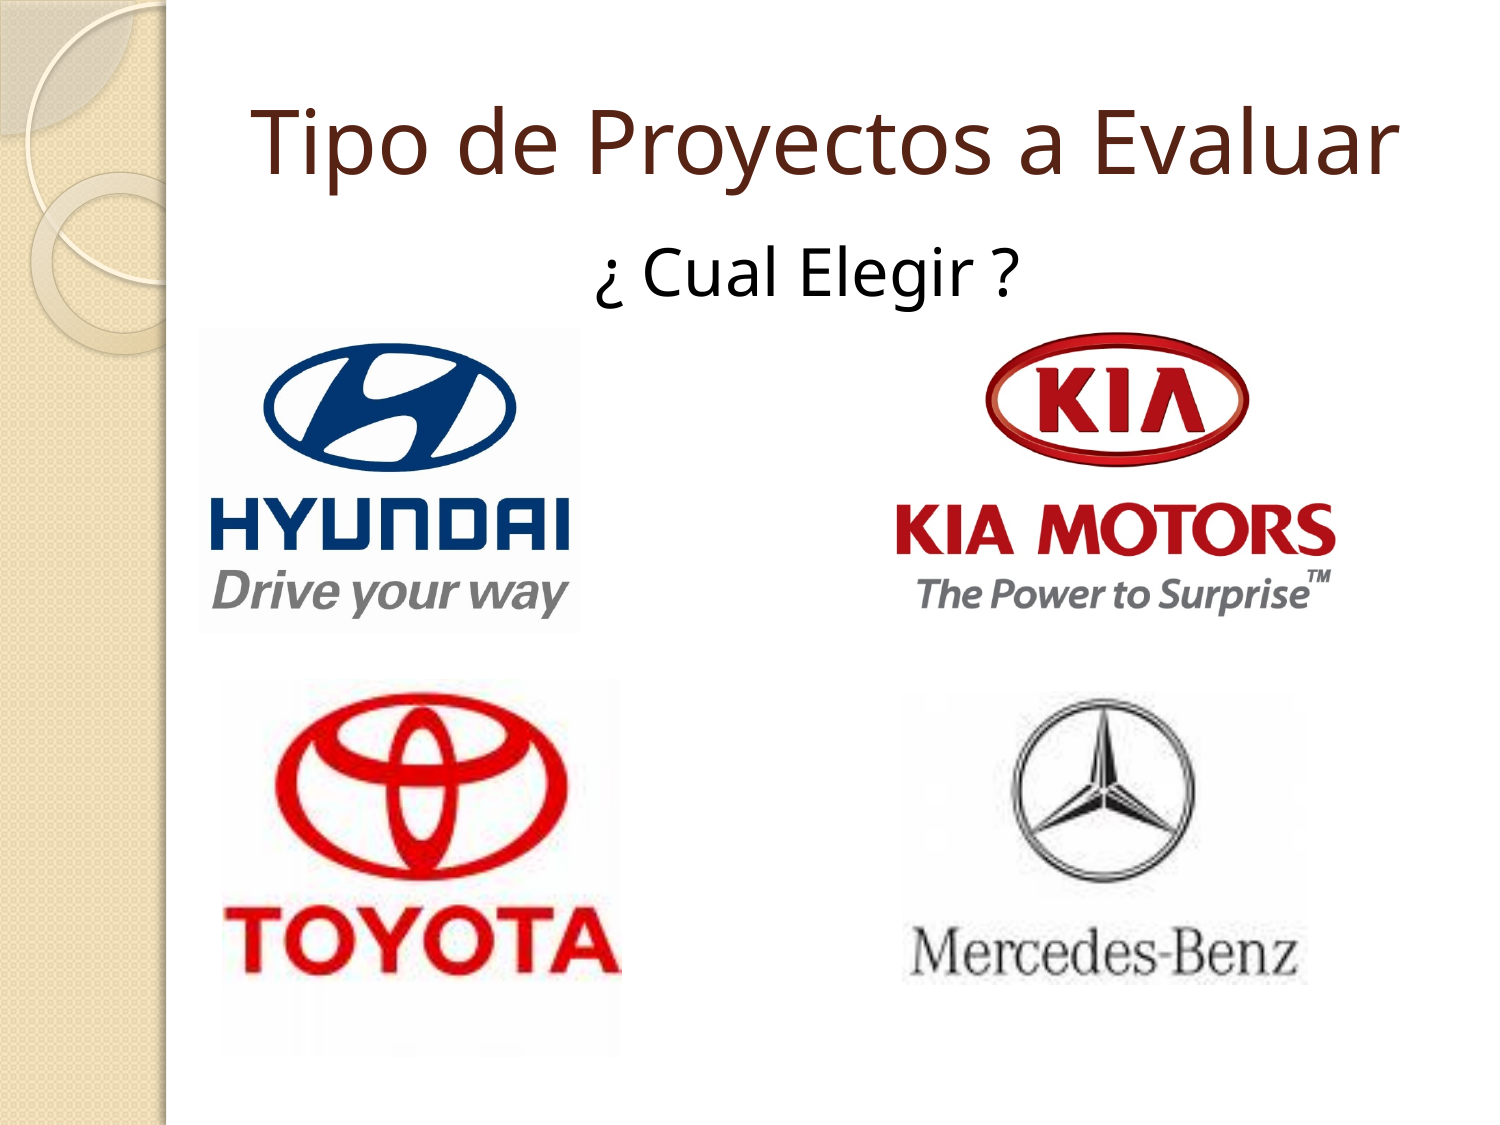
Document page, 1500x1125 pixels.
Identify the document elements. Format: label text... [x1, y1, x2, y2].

text_box ¿ Cual Elegir ? [199, 222, 1418, 318]
title Tipo de Proyectos a Evaluar [235, 45, 1466, 233]
picture [222, 679, 622, 1057]
picture [890, 327, 1342, 622]
picture [902, 691, 1308, 985]
picture [198, 327, 581, 633]
